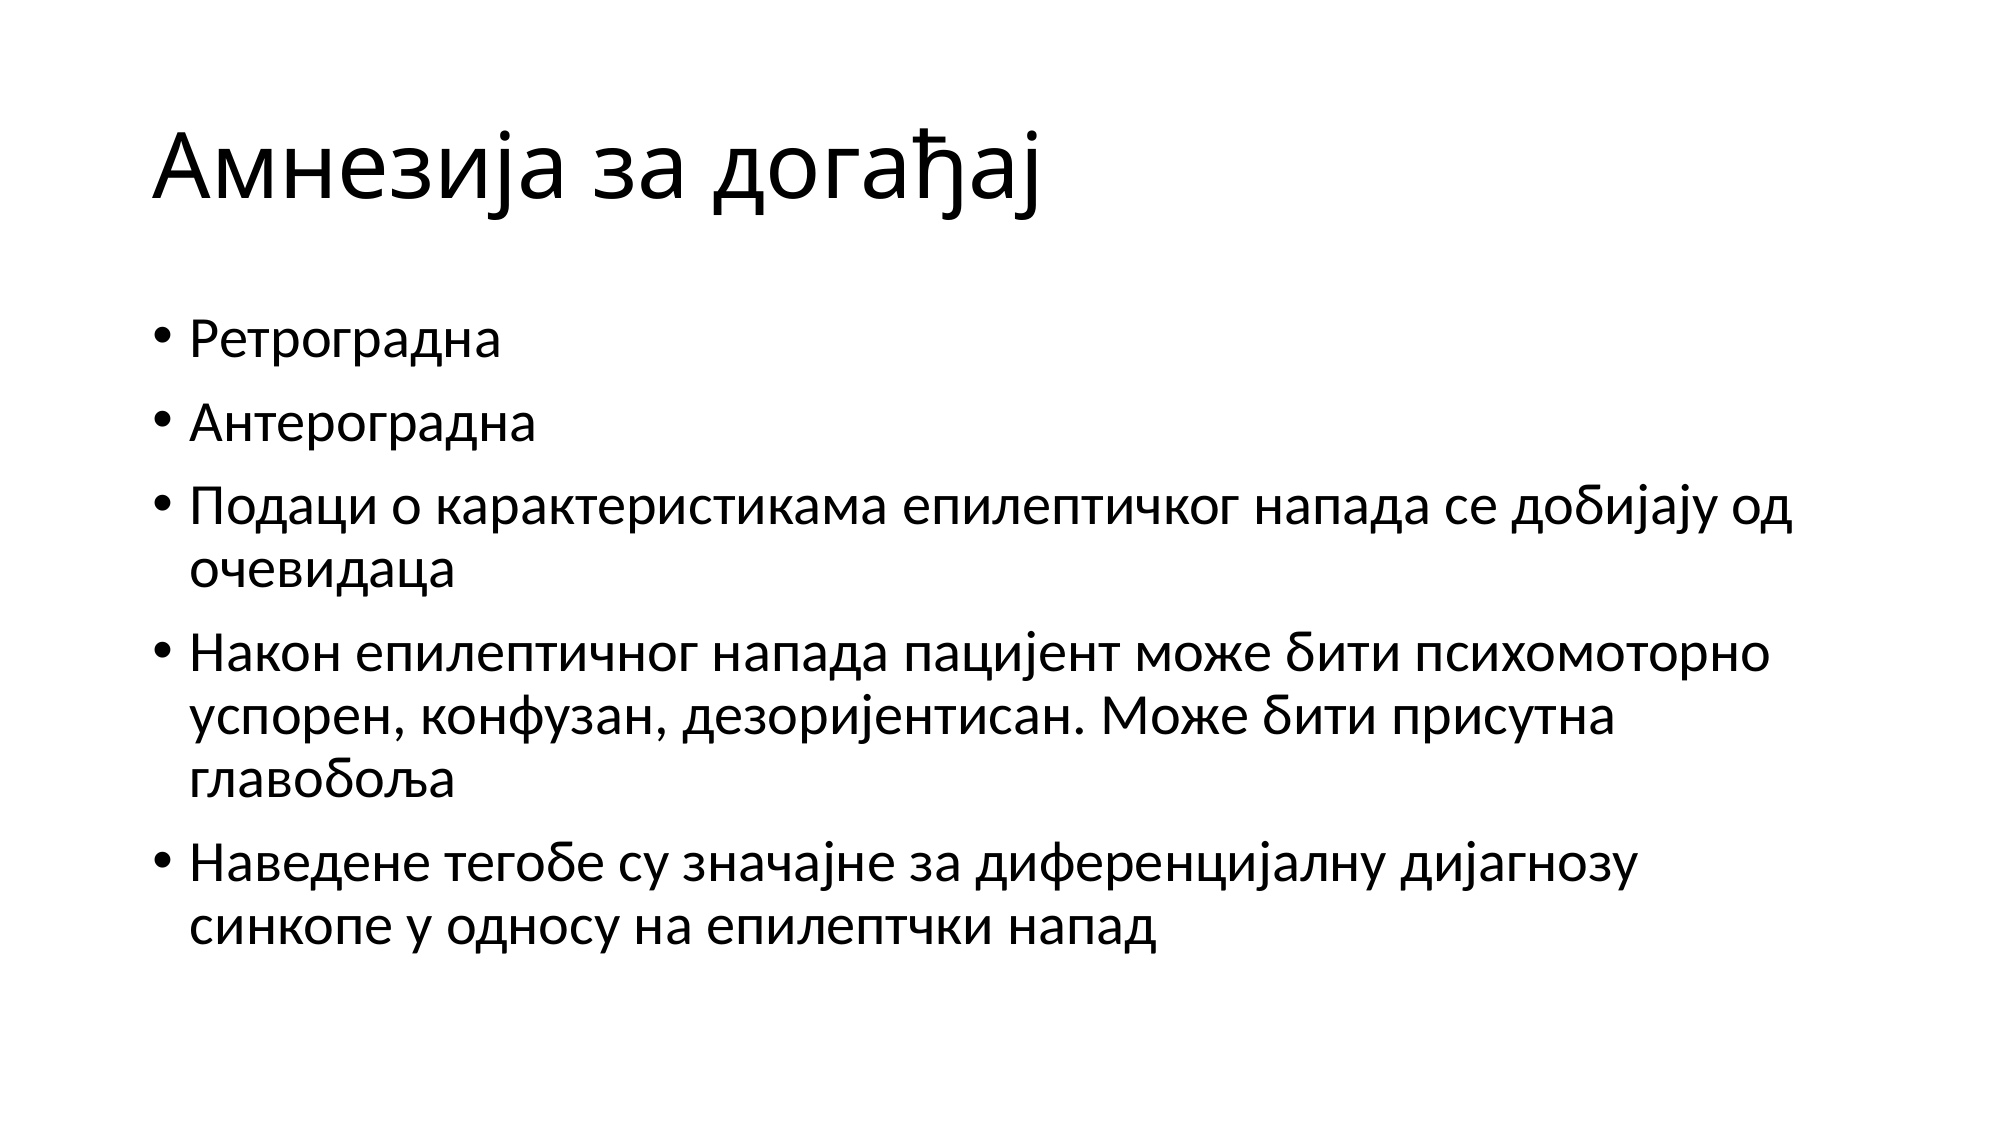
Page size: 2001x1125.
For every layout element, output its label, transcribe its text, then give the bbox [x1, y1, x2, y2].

title Амнезија за догађај [137, 59, 1863, 278]
list Ретроградна Антероградна Подаци о карактеристикама епилептичког напада се добијају од очевидаца Након епилептичног напада пацијент може бити психомоторно успорен, конфузан, дезоријентисан. Може бити присутна главобоља Наведене тегобе су значајне за диференцијалну дијагнозу синкопе у односу на епилептчки напад [137, 299, 1863, 1014]
